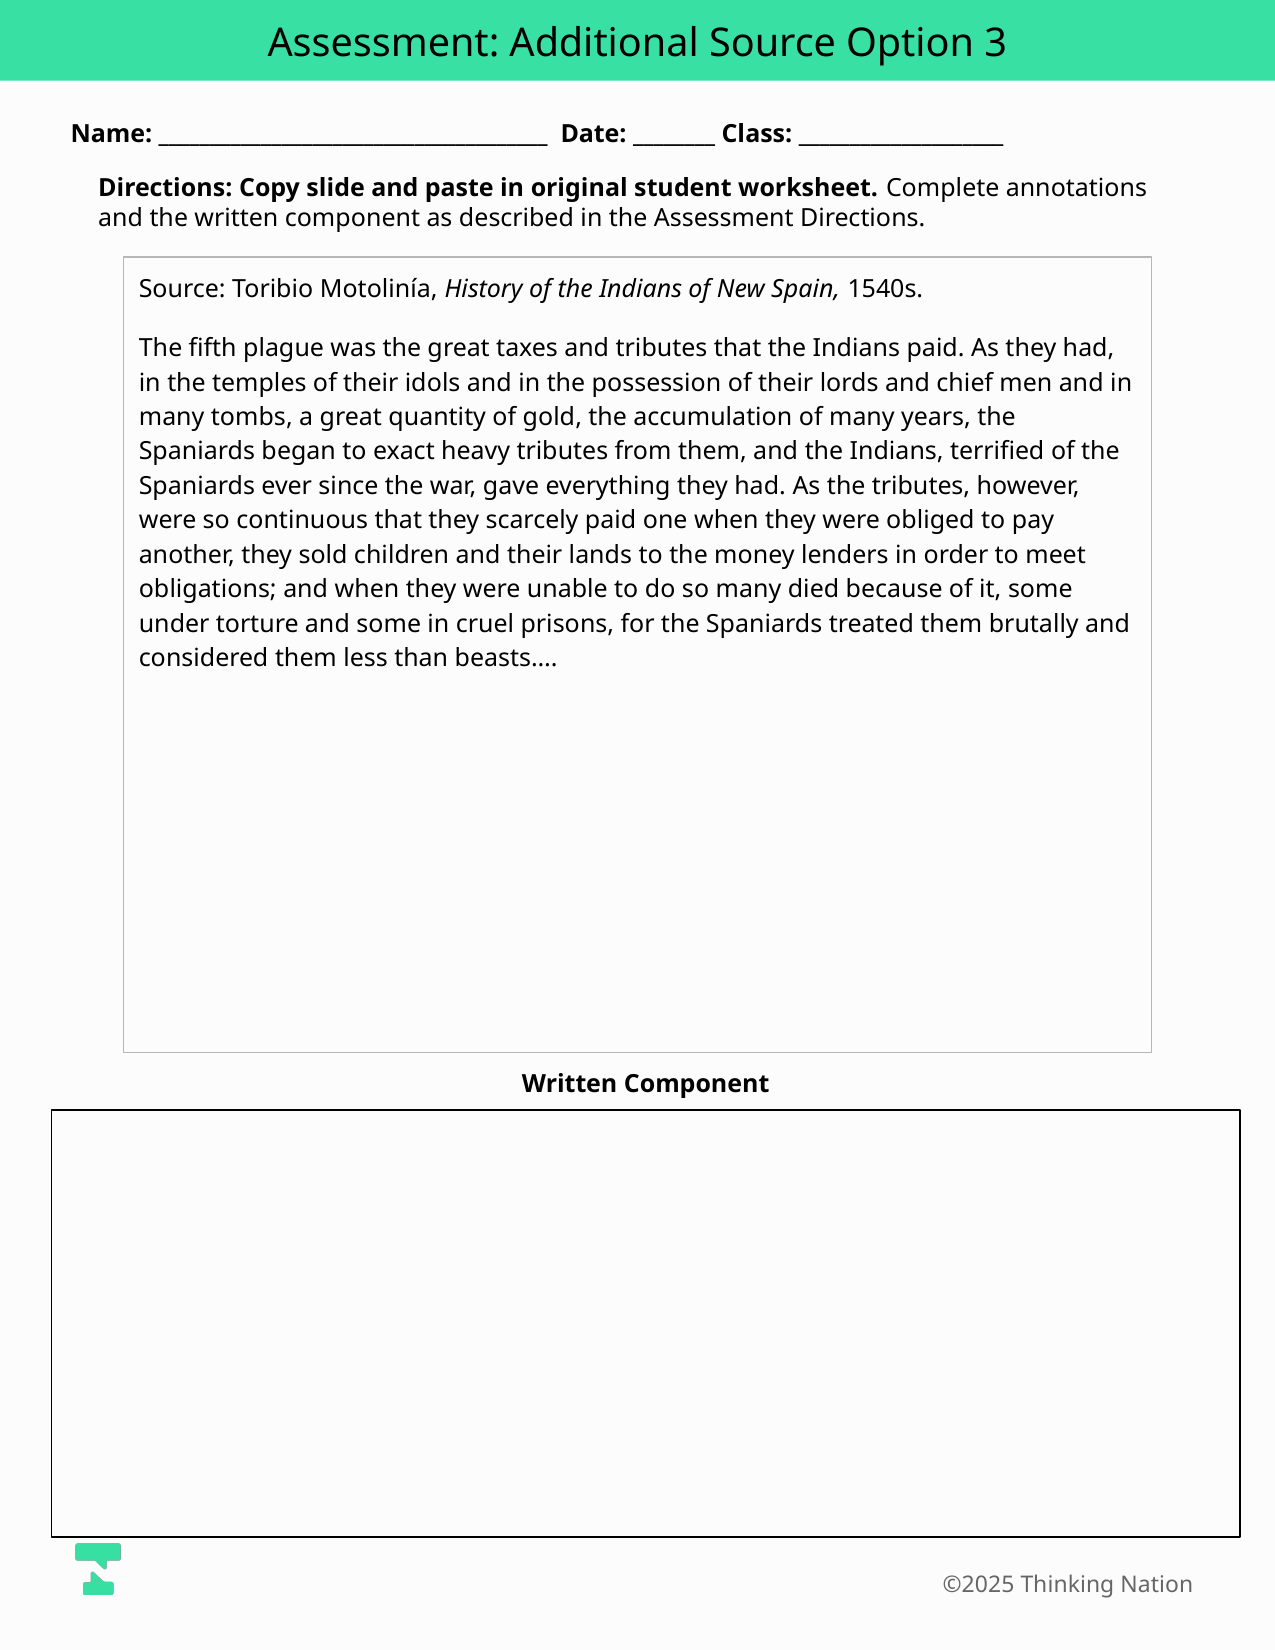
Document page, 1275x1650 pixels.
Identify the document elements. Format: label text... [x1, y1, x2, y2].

text_box Name: ______________________________________ Date: ________ Class: ____________________ [55, 102, 1223, 162]
picture [62, 1533, 134, 1605]
text_box Source: Toribio Motolinía, History of the Indians of New Spain, 1540s. The fifth plague was the great taxes and tributes that the Indians paid. As they had, in the temples of their idols and in the possession of their lords and chief men and in many tombs, a great quantity of gold, the accumulation of many years, the Spaniards began to exact heavy tributes from them, and the Indians, terrified of the Spaniards ever since the war, gave everything they had. As the tributes, however, were so continuous that they scarcely paid one when they were obliged to pay another, they sold children and their lands to the money lenders in order to meet obligations; and when they were unable to do so many died because of it, some under torture and some in cruel prisons, for the Spaniards treated them brutally and considered them less than beasts…. [123, 257, 1152, 1052]
text_box Directions: Copy slide and paste in original student worksheet. Complete annotations and the written component as described in the Assessment Directions. [83, 162, 1209, 247]
text_box [51, 1112, 1240, 1538]
text_box ©2025 Thinking Nation [907, 1553, 1210, 1605]
text_box Written Component [51, 1052, 1240, 1112]
text_box Assessment: Additional Source Option 3 [0, 0, 1275, 81]
